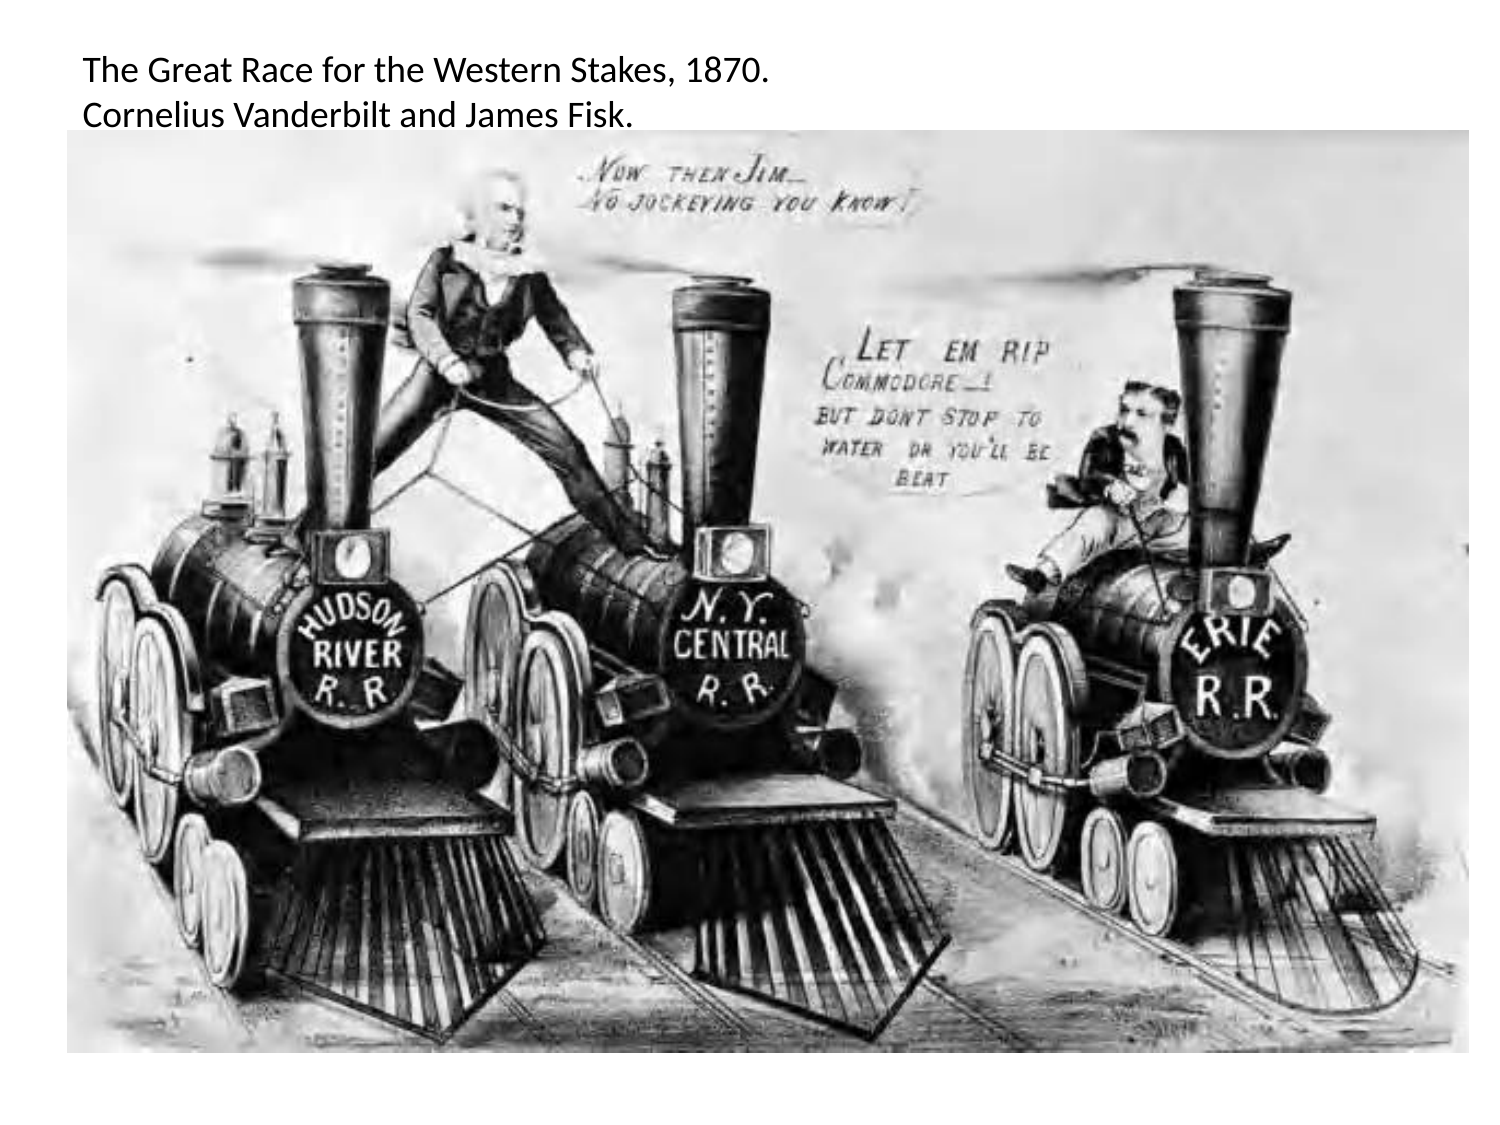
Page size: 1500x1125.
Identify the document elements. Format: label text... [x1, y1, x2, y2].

picture [67, 129, 1469, 1053]
text_box The Great Race for the Western Stakes, 1870. Cornelius Vanderbilt and James Fisk. [67, 38, 1469, 129]
